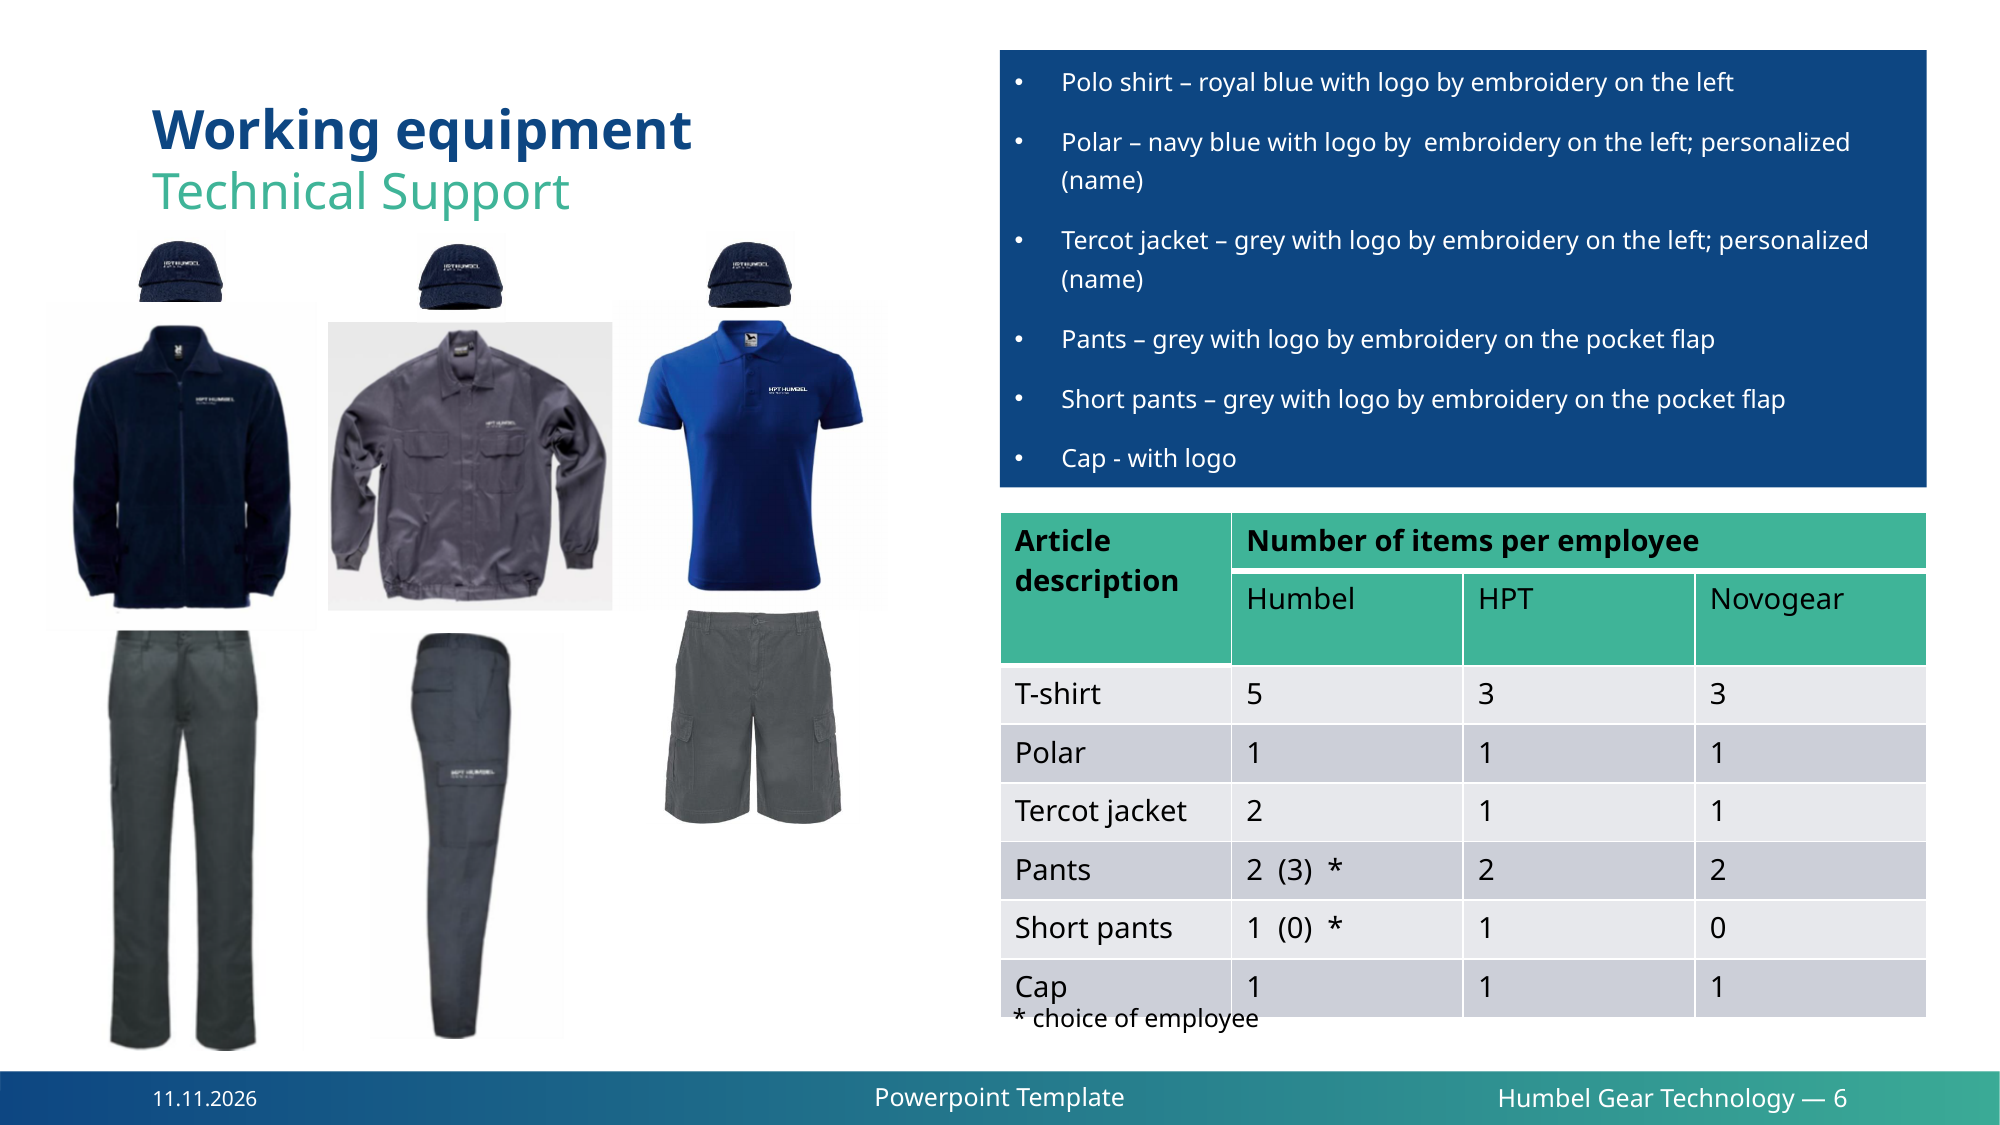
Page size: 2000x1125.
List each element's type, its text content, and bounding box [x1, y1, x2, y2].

text_box * choice of employee [997, 994, 1973, 1040]
table_cell Short pants [1001, 901, 1231, 958]
table_cell Humbel [1232, 574, 1462, 665]
table_cell 1 [1232, 725, 1462, 782]
table_cell 1 (0) * [1232, 901, 1462, 958]
table_cell 1 [1464, 960, 1694, 994]
table_cell 2 [1232, 784, 1462, 841]
table_cell 1 [1696, 725, 1926, 782]
table_cell 1 [1696, 960, 1926, 994]
table_cell Polar [1001, 725, 1231, 782]
list Polo shirt – royal blue with logo by embroidery on the left Polar – navy blue with logo by embroidery on the left; personalized (name) Tercot jacket – grey with logo by embroidery on the left; personalized (name) Pants – grey with logo by embroidery on the pocket flap Short pants – grey with logo by embroidery on the pocket flap Cap - with logo [999, 50, 1927, 488]
table_cell Cap [1001, 960, 1231, 994]
table_header Article description [1001, 513, 1231, 663]
list Working equipment [137, 0, 1709, 158]
table_cell Novogear [1696, 574, 1926, 665]
table_cell 2 (3) * [1232, 842, 1462, 899]
table_header Number of items per employee [1232, 513, 1926, 568]
footer Powerpoint Template [480, 1074, 1520, 1121]
table_cell 1 [1696, 784, 1926, 841]
table_cell 0 [1696, 901, 1926, 958]
table_cell 1 [1464, 901, 1694, 958]
table_cell Tercot jacket [1001, 784, 1231, 841]
table_cell 1 [1464, 784, 1694, 841]
table_cell 3 [1696, 667, 1926, 723]
table_cell 1 [1464, 725, 1694, 782]
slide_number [137, 1078, 480, 1121]
table_cell 2 [1696, 842, 1926, 899]
list Technical Support [137, 158, 999, 308]
table_cell T-shirt [1001, 668, 1231, 723]
table_cell 5 [1232, 667, 1462, 723]
slide_number Humbel Gear Technology — 6 [1520, 1074, 1863, 1121]
picture [0, 0, 2000, 1125]
table_cell 2 [1464, 842, 1694, 899]
table_cell 3 [1464, 667, 1694, 723]
table_cell 1 [1232, 960, 1462, 994]
table_cell HPT [1464, 574, 1694, 665]
table_cell Pants [1001, 842, 1231, 899]
